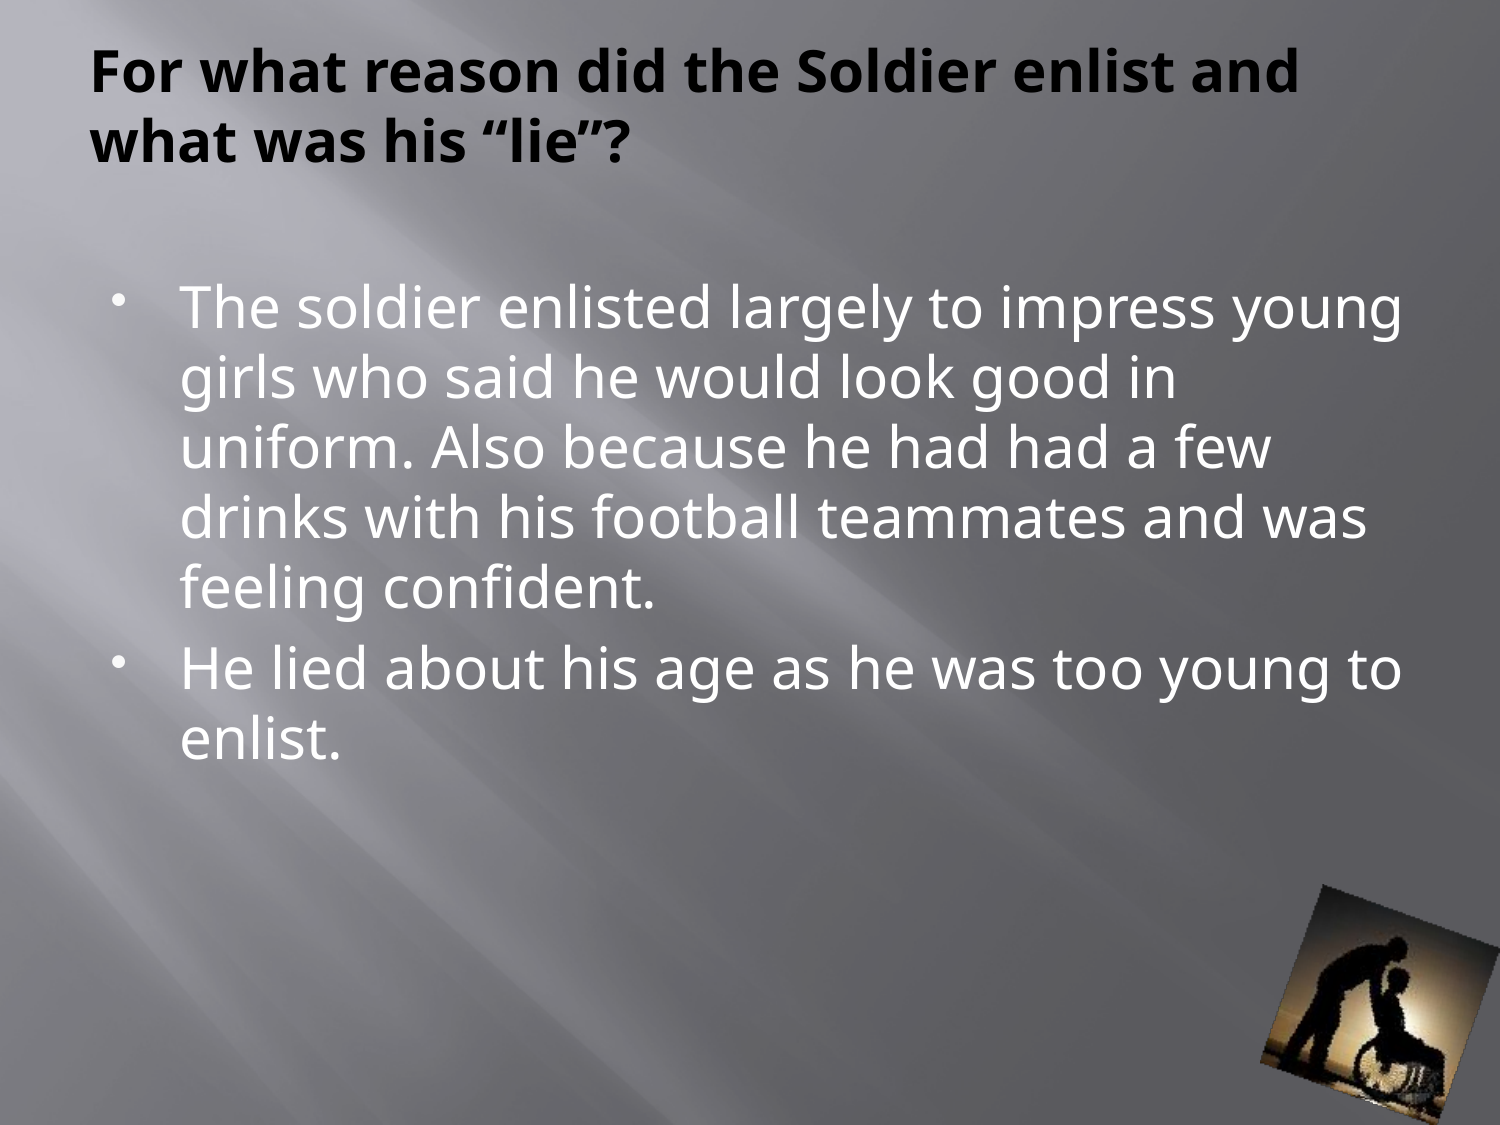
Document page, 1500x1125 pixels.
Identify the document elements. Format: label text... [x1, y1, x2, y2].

list The soldier enlisted largely to impress young girls who said he would look good in uniform. Also because he had had a few drinks with his football teammates and was feeling confident. He lied about his age as he was too young to enlist. [75, 262, 1425, 1035]
picture [1260, 885, 1500, 1125]
title For what reason did the Soldier enlist and what was his “lie”? [75, 45, 1425, 233]
